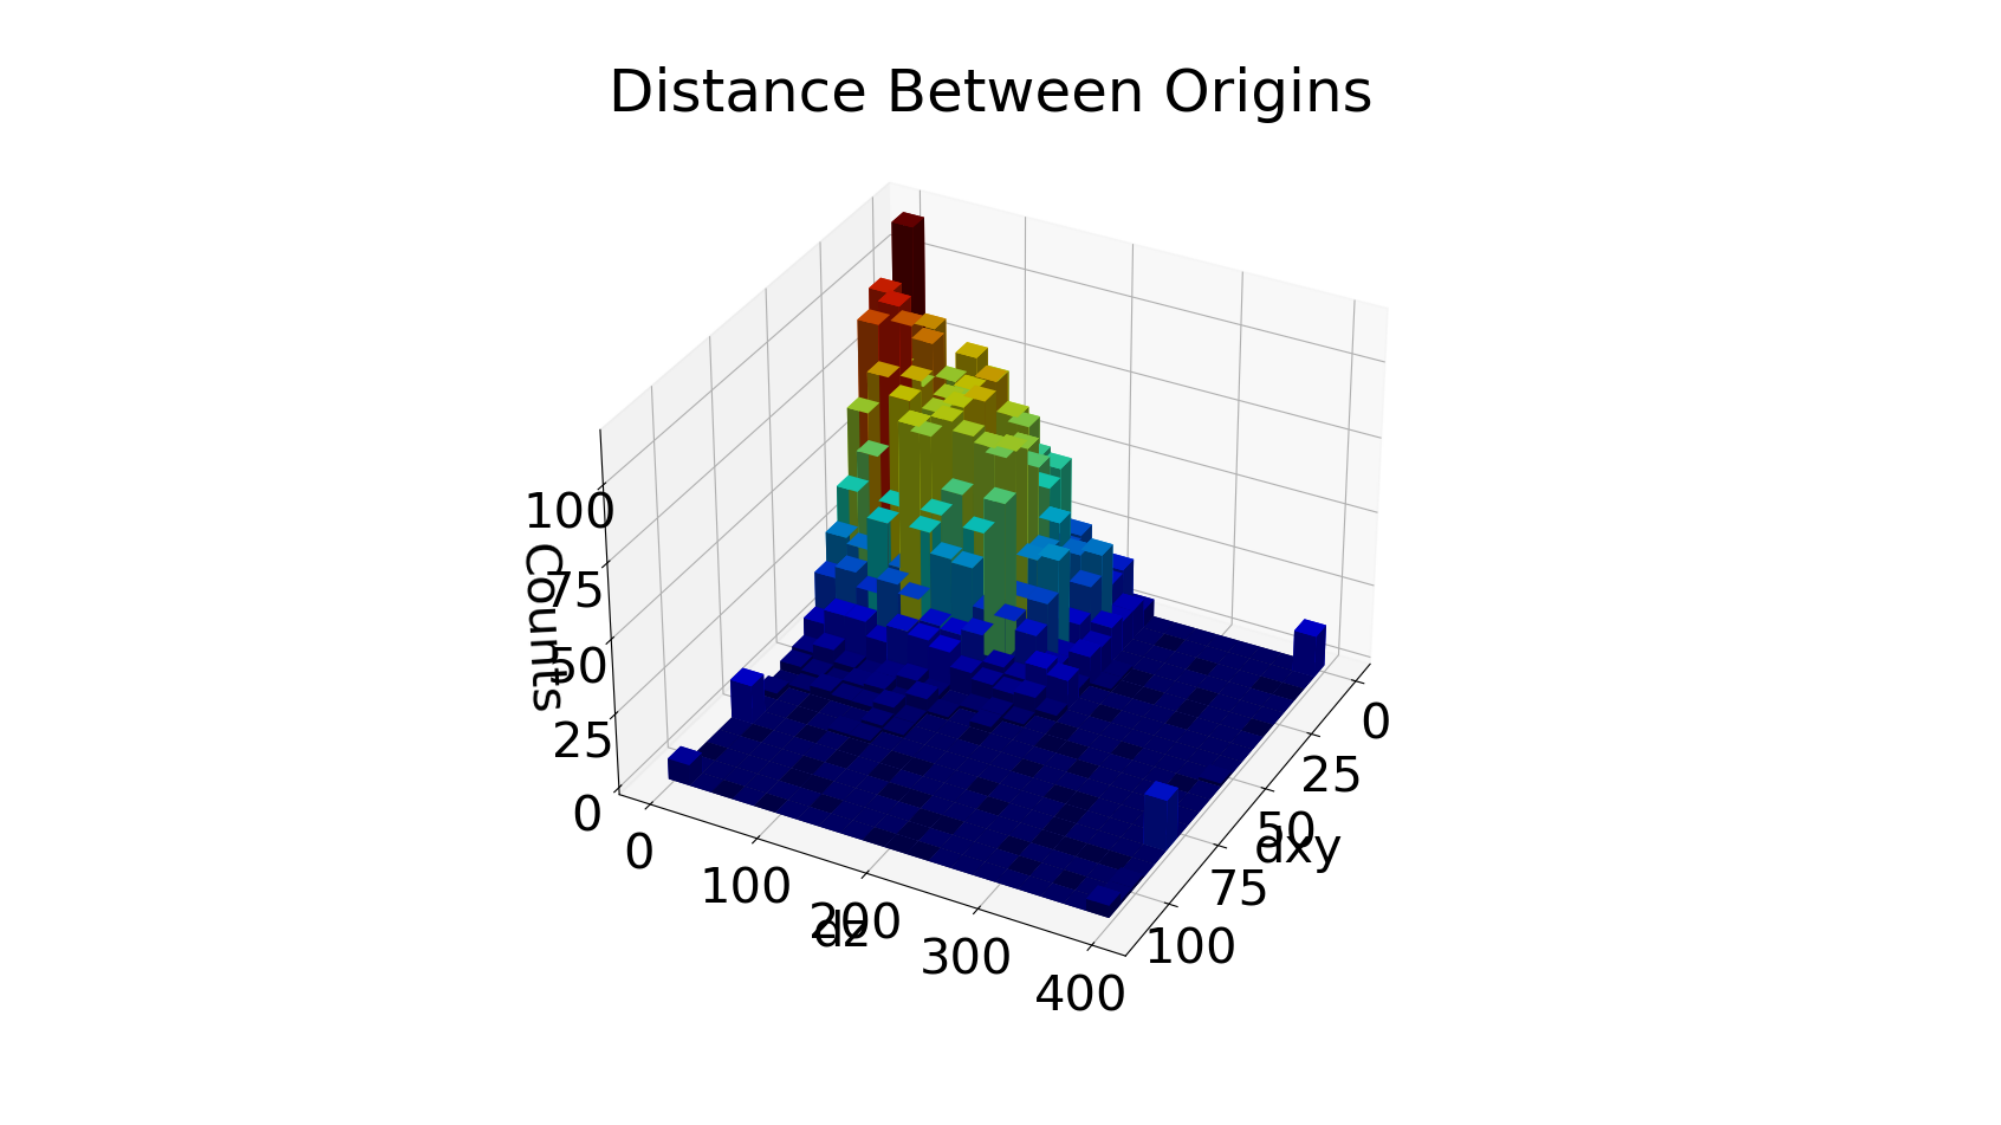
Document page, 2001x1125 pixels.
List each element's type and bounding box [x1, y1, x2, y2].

picture [396, 0, 1604, 1125]
